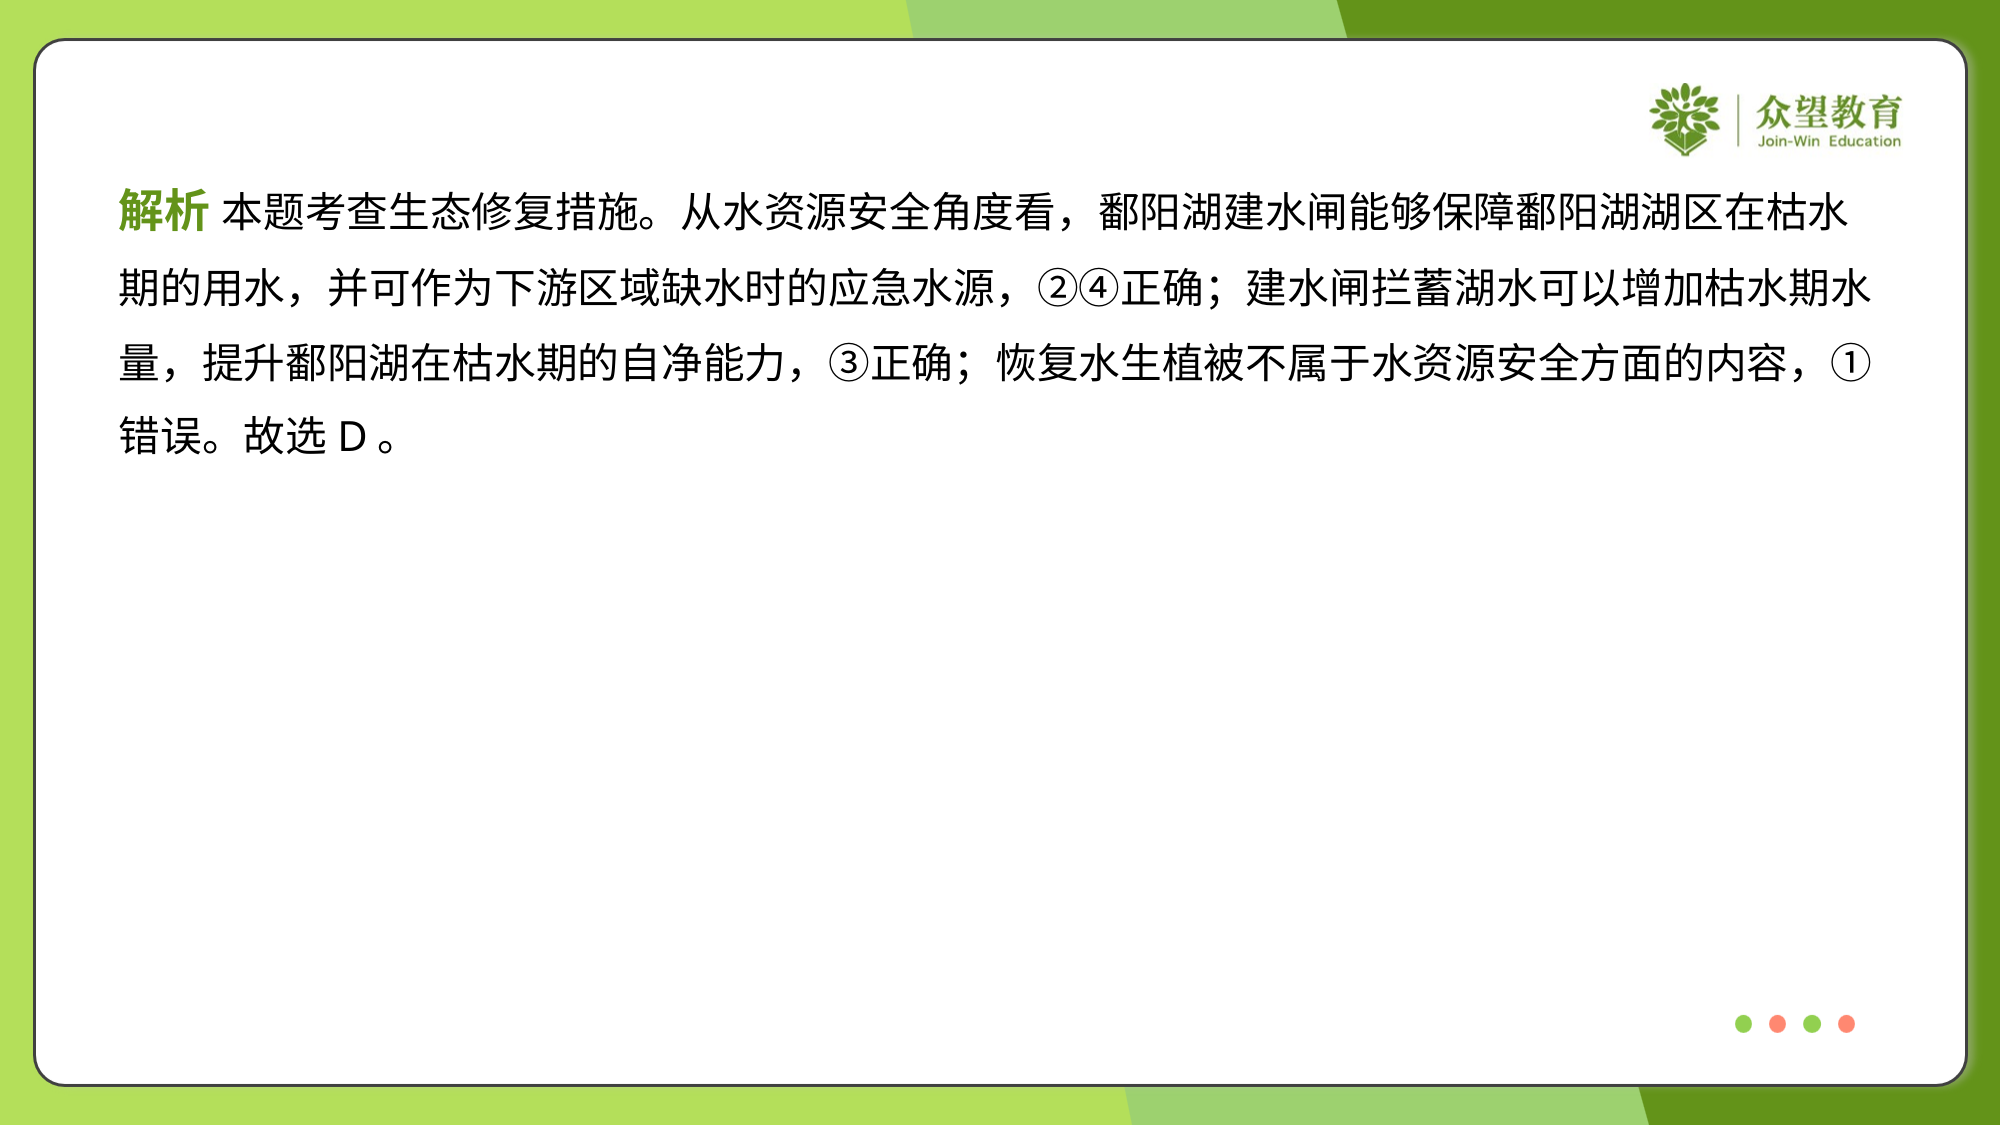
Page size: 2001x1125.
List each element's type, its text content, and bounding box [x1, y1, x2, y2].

text_box 解析 本题考查生态修复措施。从水资源安全角度看，鄱阳湖建水闸能够保障鄱阳湖湖区在枯水 期的用水，并可作为下游区域缺水时的应急水源，②④正确；建水闸拦蓄湖水可以增加枯水期水 量，提升鄱阳湖在枯水期的自净能力，③正确；恢复水生植被不属于水资源安全方面的内容，① 错误。故选D。 [118, 159, 1883, 452]
picture [0, 0, 2000, 1125]
